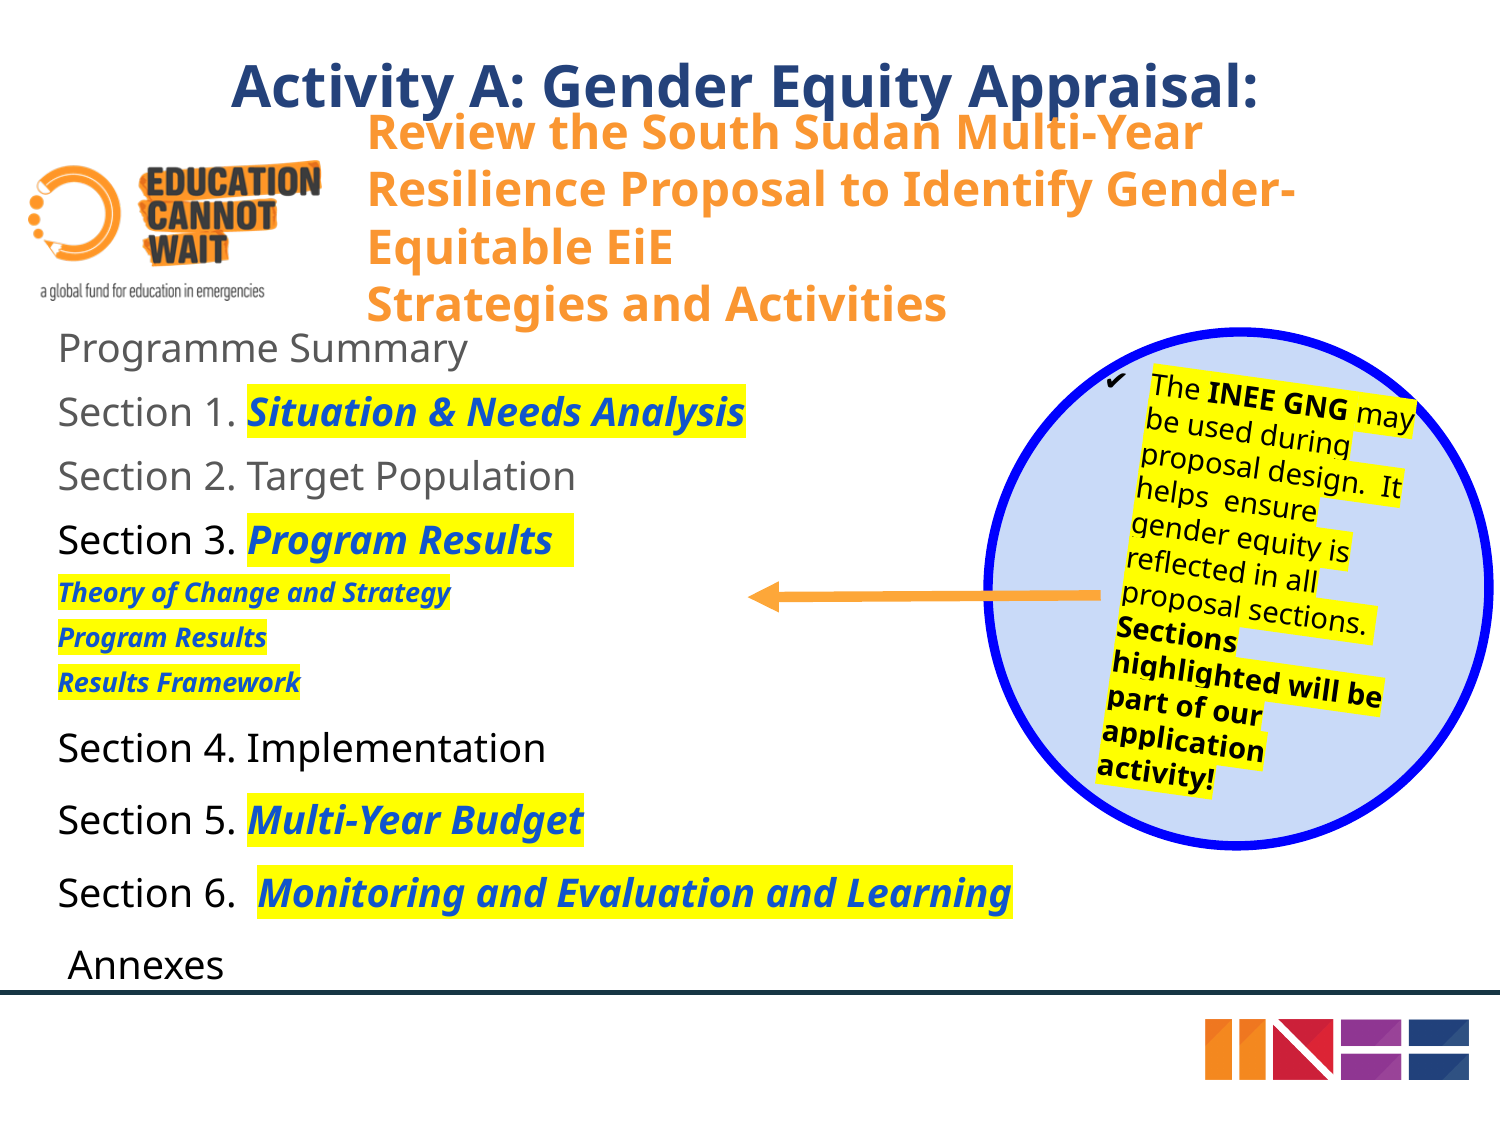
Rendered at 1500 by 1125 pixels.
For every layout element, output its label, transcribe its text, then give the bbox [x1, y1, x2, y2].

title Review the South Sudan Multi-Year Resilience Proposal to Identify Gender-Equitable EiE Strategies and Activities [366, 134, 1434, 298]
picture [1458, 1019, 1469, 1080]
picture [28, 160, 322, 301]
title Activity A: Gender Equity Appraisal: [23, 33, 1468, 173]
list Programme Summary Section 1. Situation & Needs Analysis Section 2. Target Population Section 3. Program Results Theory of Change and Strategy Program Results Results Framework Section 4. Implementation Section 5. Multi-Year Budget Section 6. Monitoring and Evaluation and Learning Annexes [57, 322, 1458, 1125]
text_box The INEE GNG may be used during proposal design. It helps ensure gender equity is reflected in all proposal sections. Sections highlighted will be part of our application activity! [987, 331, 1489, 846]
